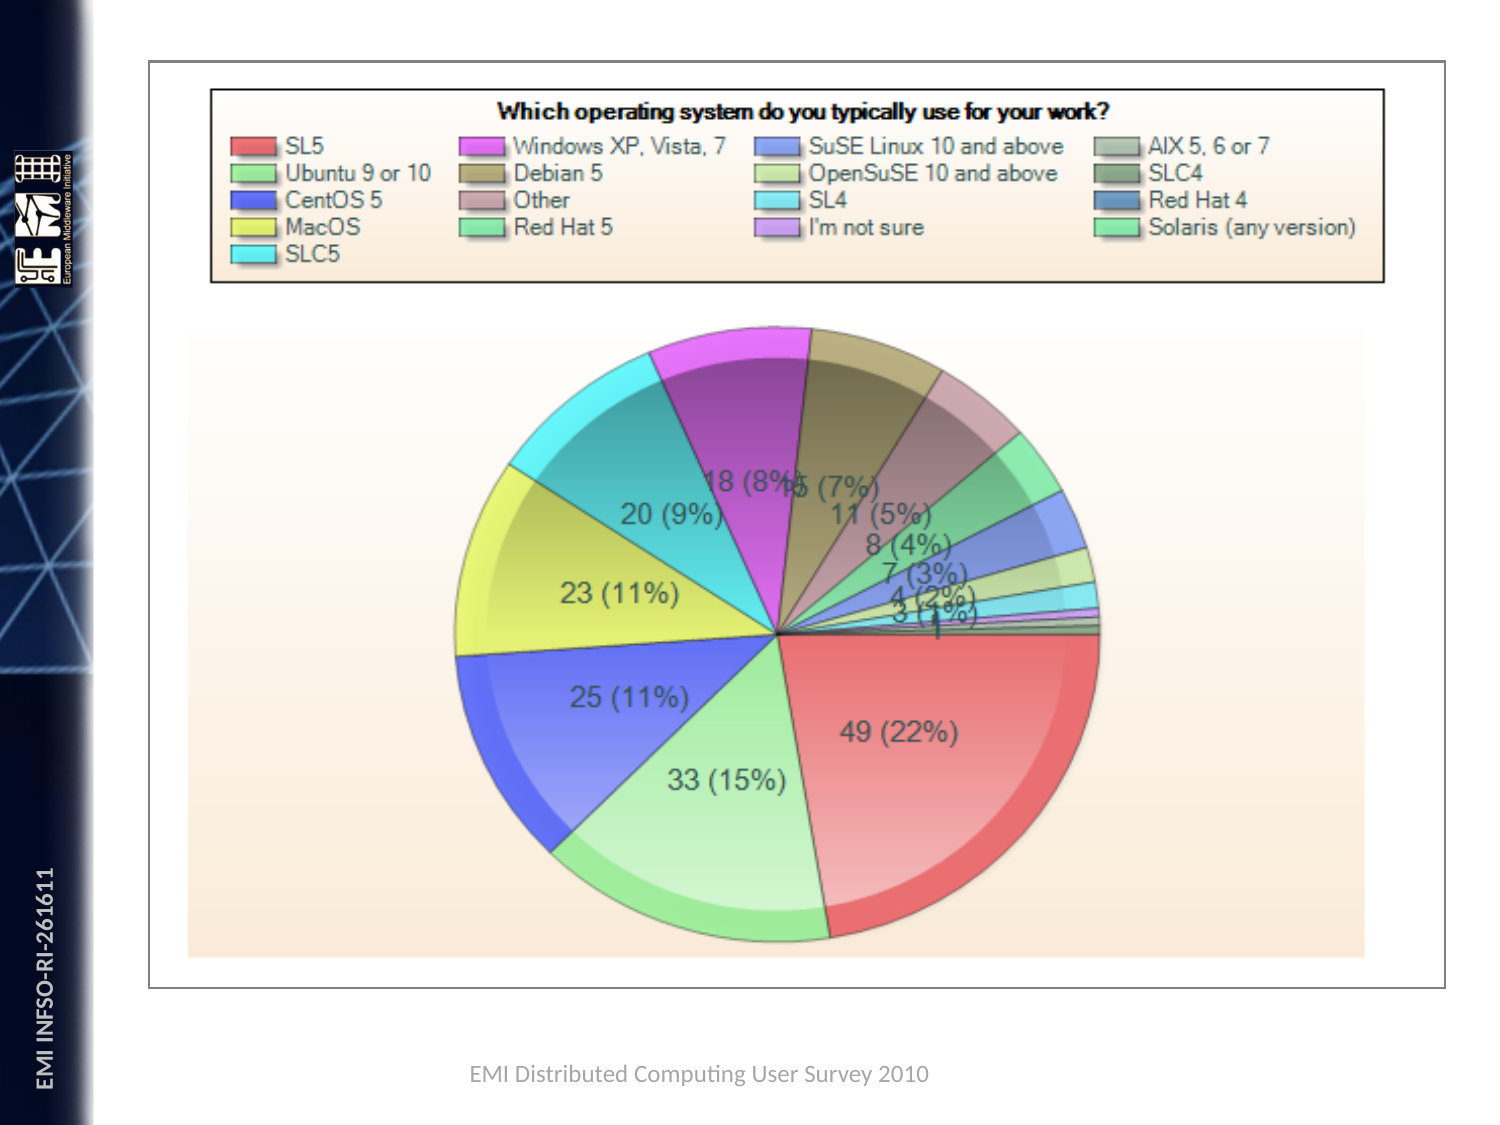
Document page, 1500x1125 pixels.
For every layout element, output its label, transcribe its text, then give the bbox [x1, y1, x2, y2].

picture [149, 62, 1444, 987]
footer EMI Distributed Computing User Survey 2010 [380, 1042, 1020, 1103]
picture [0, 0, 105, 1125]
